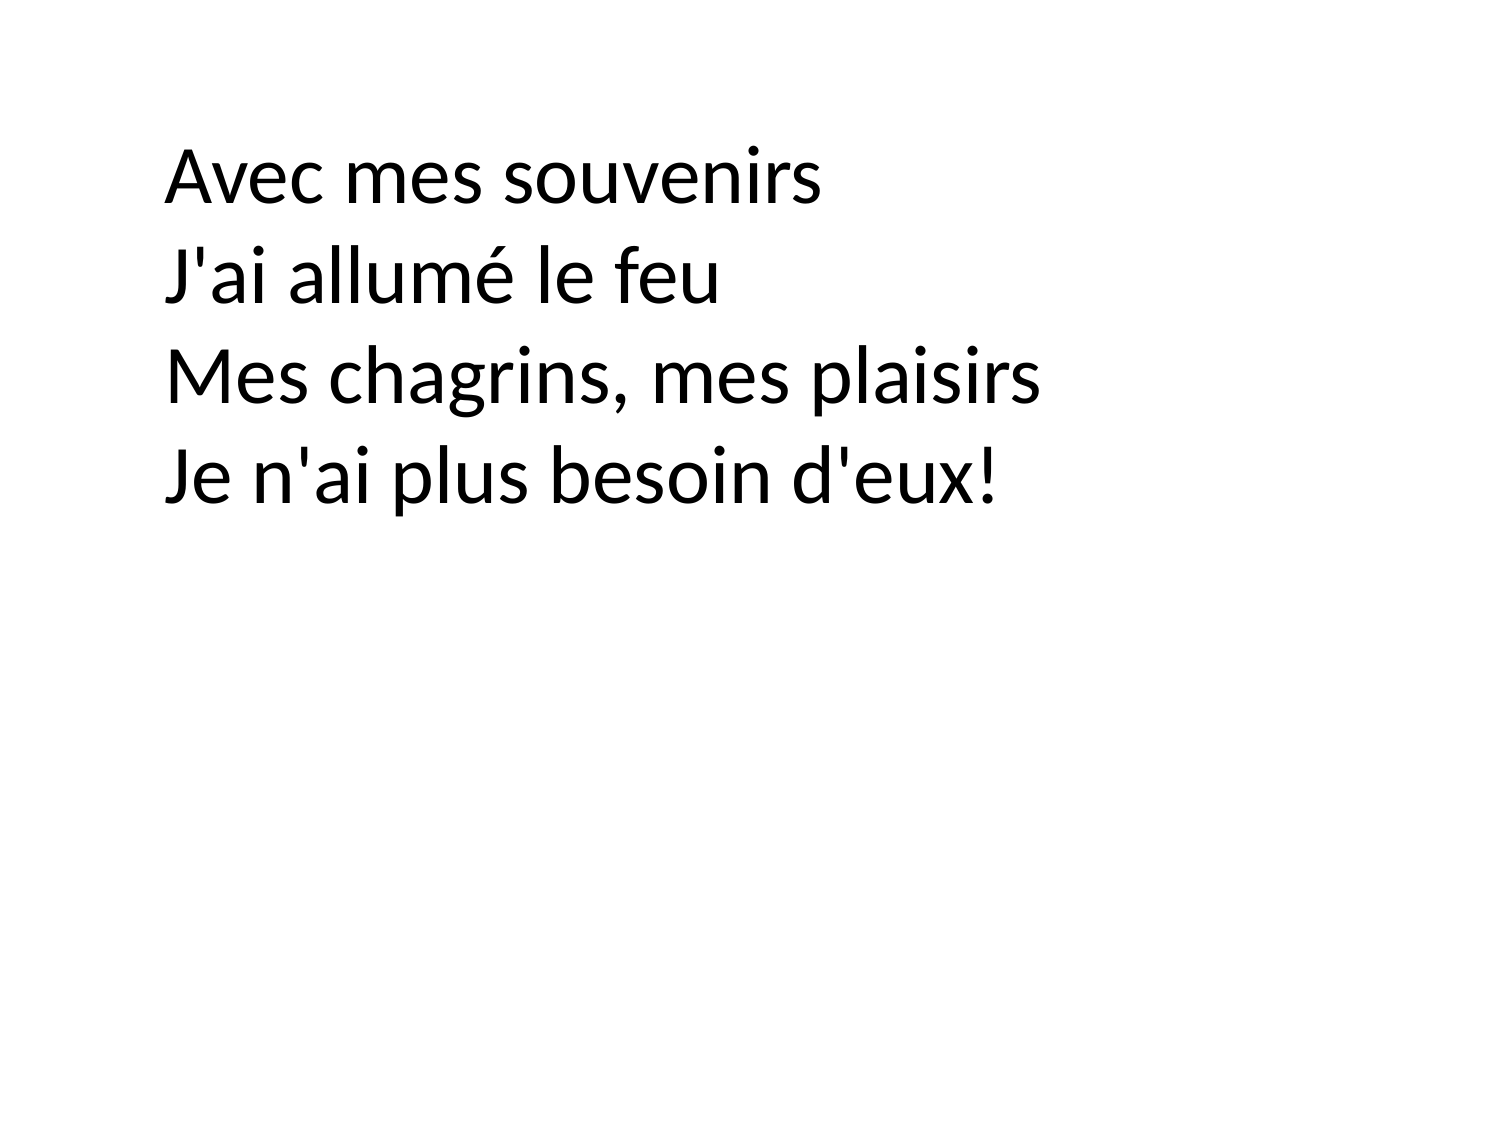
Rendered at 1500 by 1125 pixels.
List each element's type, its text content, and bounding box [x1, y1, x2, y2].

text_box Avec mes souvenirs J'ai allumé le feu Mes chagrins, mes plaisirs Je n'ai plus besoin d'eux! [150, 112, 1388, 528]
